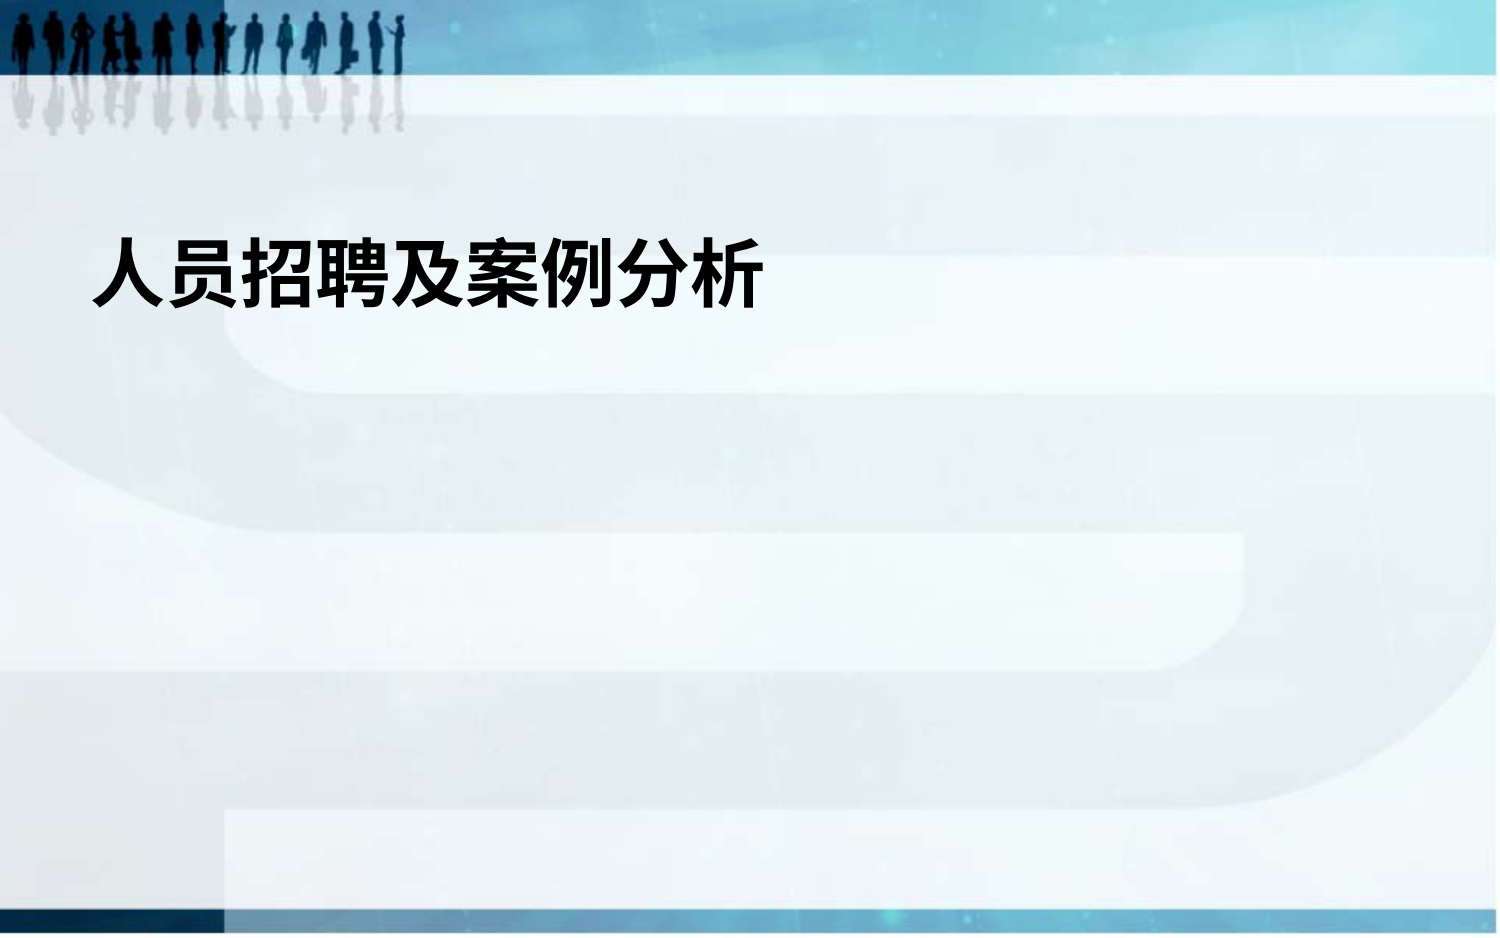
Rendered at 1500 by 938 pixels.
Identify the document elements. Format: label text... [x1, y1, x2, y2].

picture [0, 0, 1500, 938]
list 人员招聘及案例分析 [74, 218, 1426, 838]
